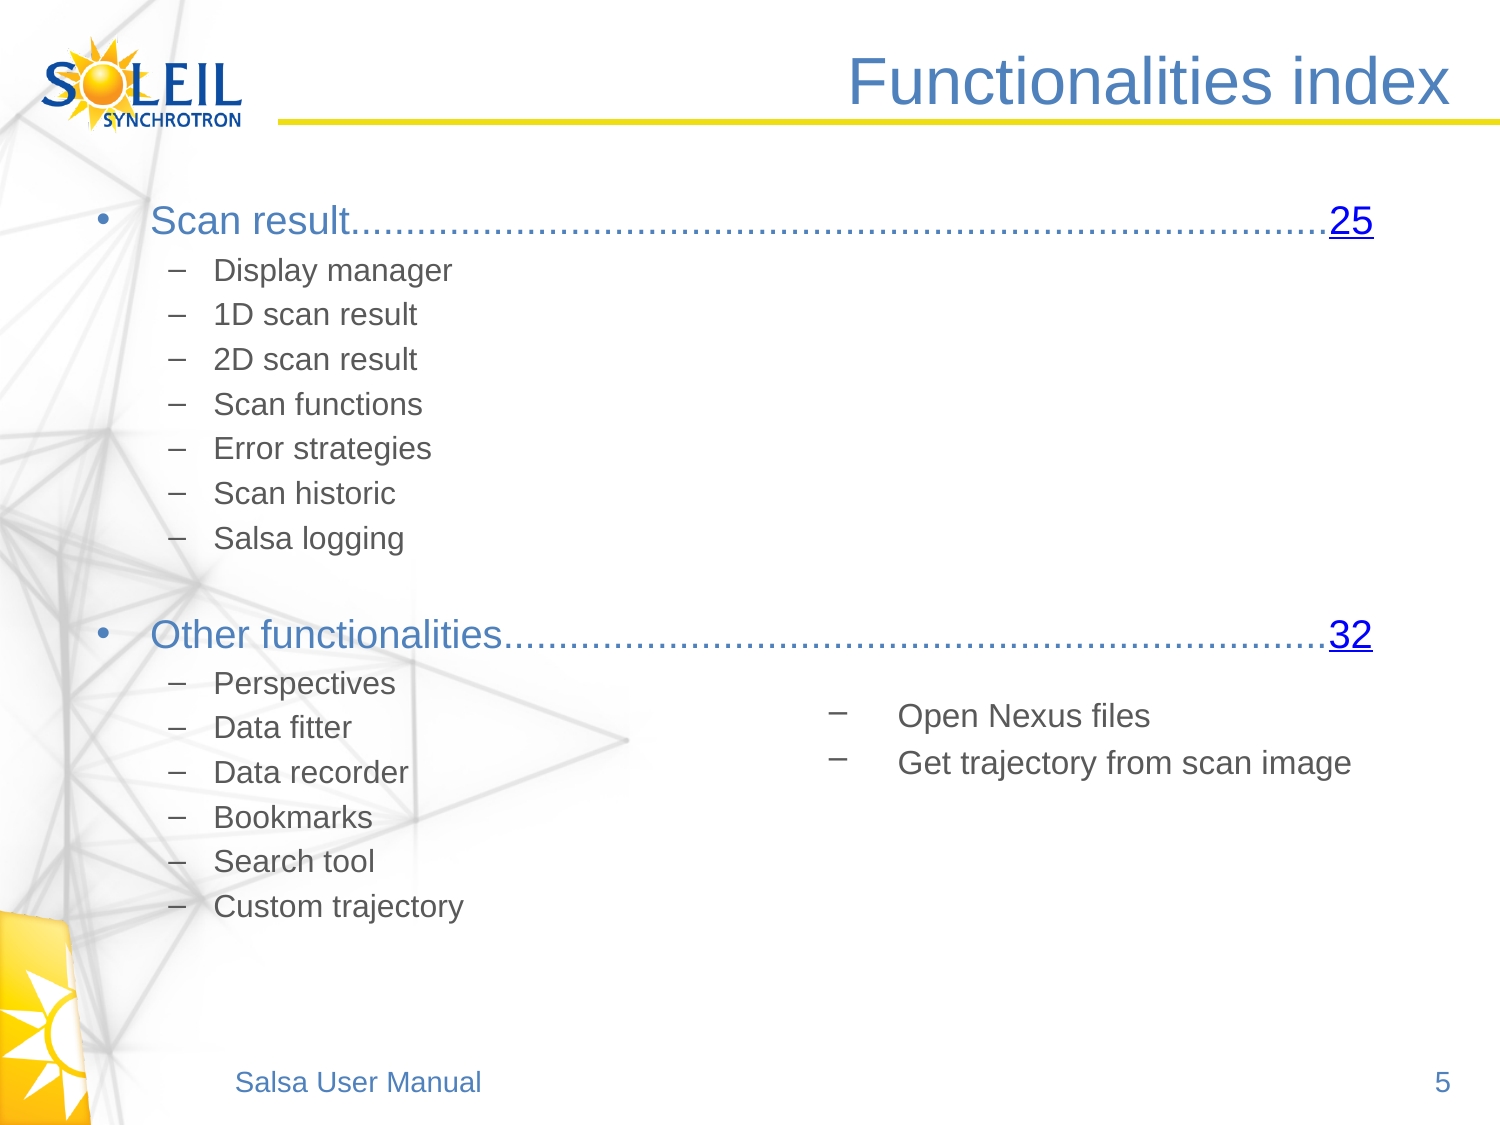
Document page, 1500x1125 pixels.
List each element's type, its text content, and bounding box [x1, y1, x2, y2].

text_box Open Nexus files Get trajectory from scan image [726, 593, 1430, 1066]
title Functionalities index [277, 31, 1467, 125]
picture [0, 0, 1500, 1125]
text_box Scan result.........................................................................................25 Display manager 1D scan result 2D scan result Scan functions Error strategies Scan historic Salsa logging Other functionalities...........................................................................32 Perspectives Data fitter Data recorder Bookmarks Search tool Custom trajectory [81, 187, 1430, 996]
text_box Salsa User Manual 5 [100, 1046, 1467, 1116]
